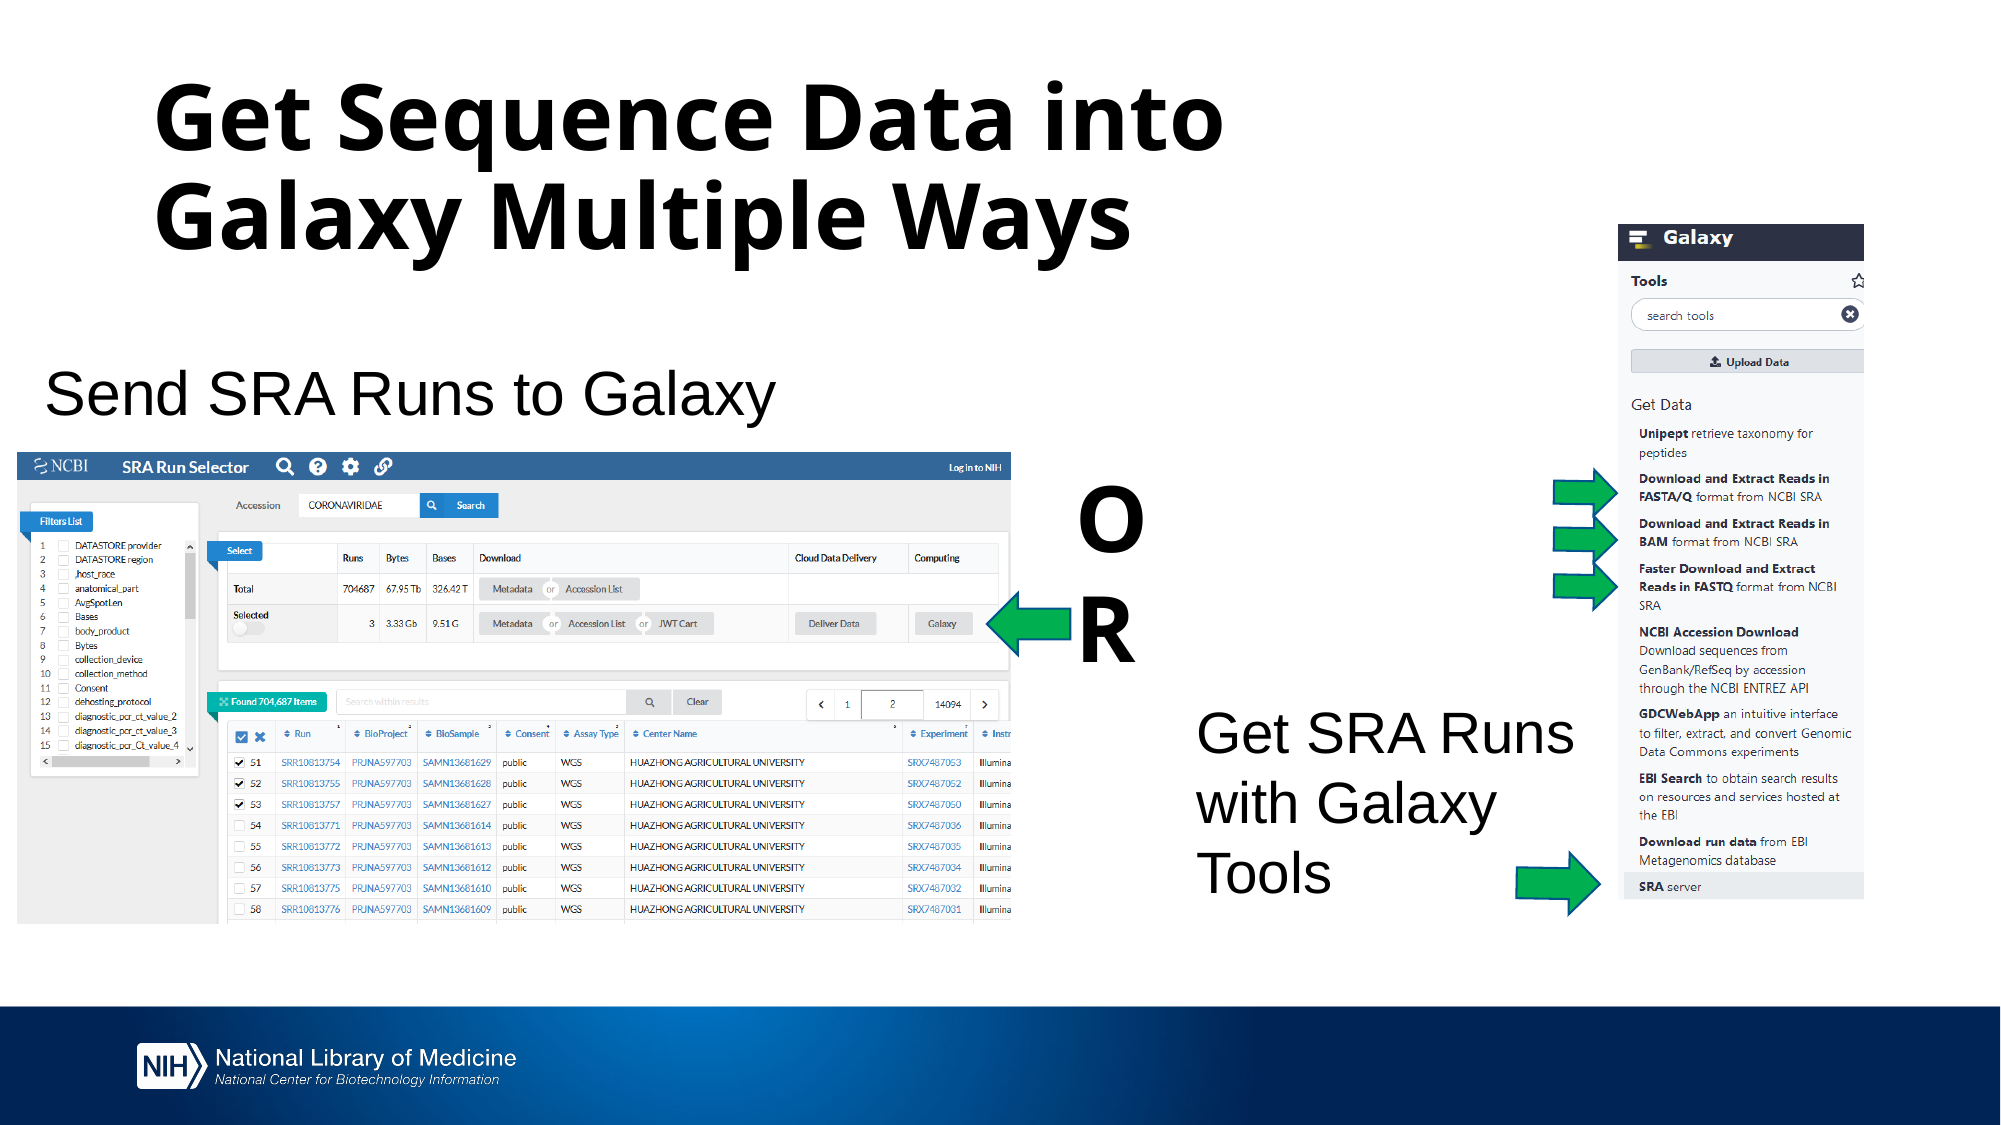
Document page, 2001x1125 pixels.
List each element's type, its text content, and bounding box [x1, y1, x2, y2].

title Get Sequence Data into Galaxy Multiple Ways [137, 59, 1439, 281]
text_box Get SRA Runs with Galaxy Tools [1181, 687, 1654, 913]
picture [0, 0, 2001, 1125]
text_box [1515, 850, 1602, 917]
list Send SRA Runs to Galaxy [29, 326, 802, 438]
text_box [1011, 590, 1060, 658]
text_box OR [1060, 453, 1224, 688]
text_box [1552, 467, 1617, 519]
text_box [1552, 514, 1617, 566]
text_box [1552, 561, 1617, 612]
